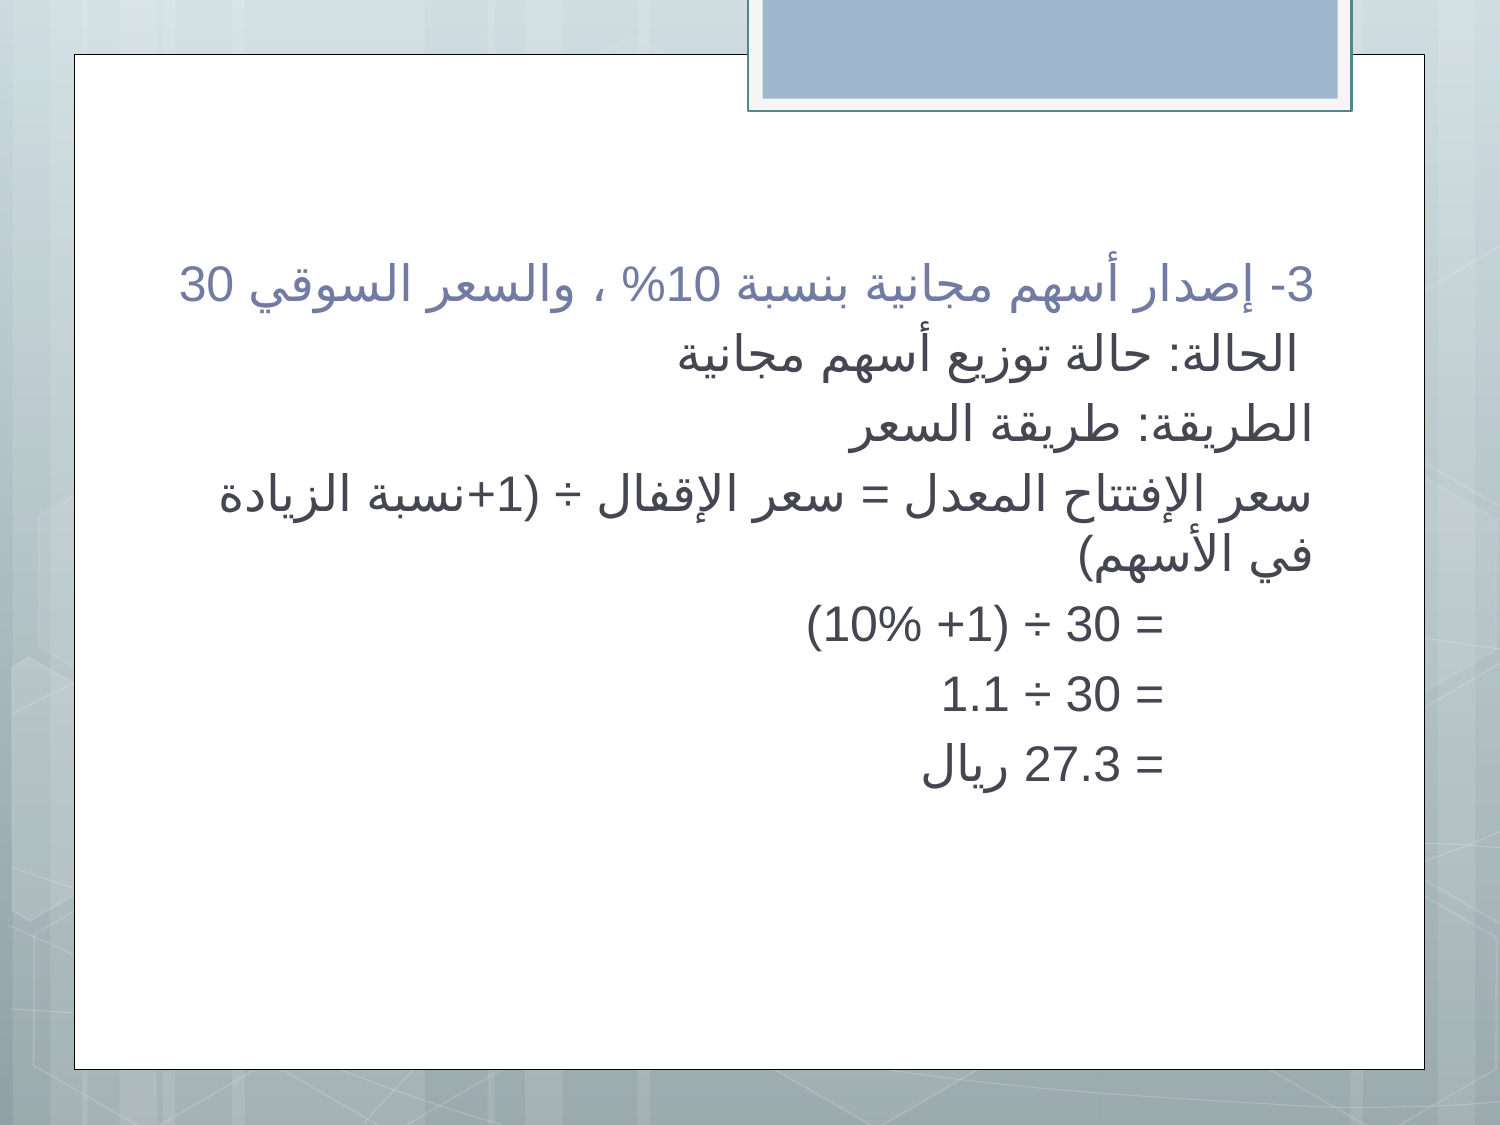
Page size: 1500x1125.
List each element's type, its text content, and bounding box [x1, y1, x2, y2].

list 3- إصدار أسهم مجانية بنسبة 10% ، والسعر السوقي 30 الحالة: حالة توزيع أسهم مجانية الطريقة: طريقة السعر سعر الإفتتاح المعدل = سعر الإقفال ÷ (1+نسبة الزيادة في الأسهم) = 30 ÷ (1+ 10%) = 30 ÷ 1.1 = 27.3 ريال [159, 243, 1341, 905]
